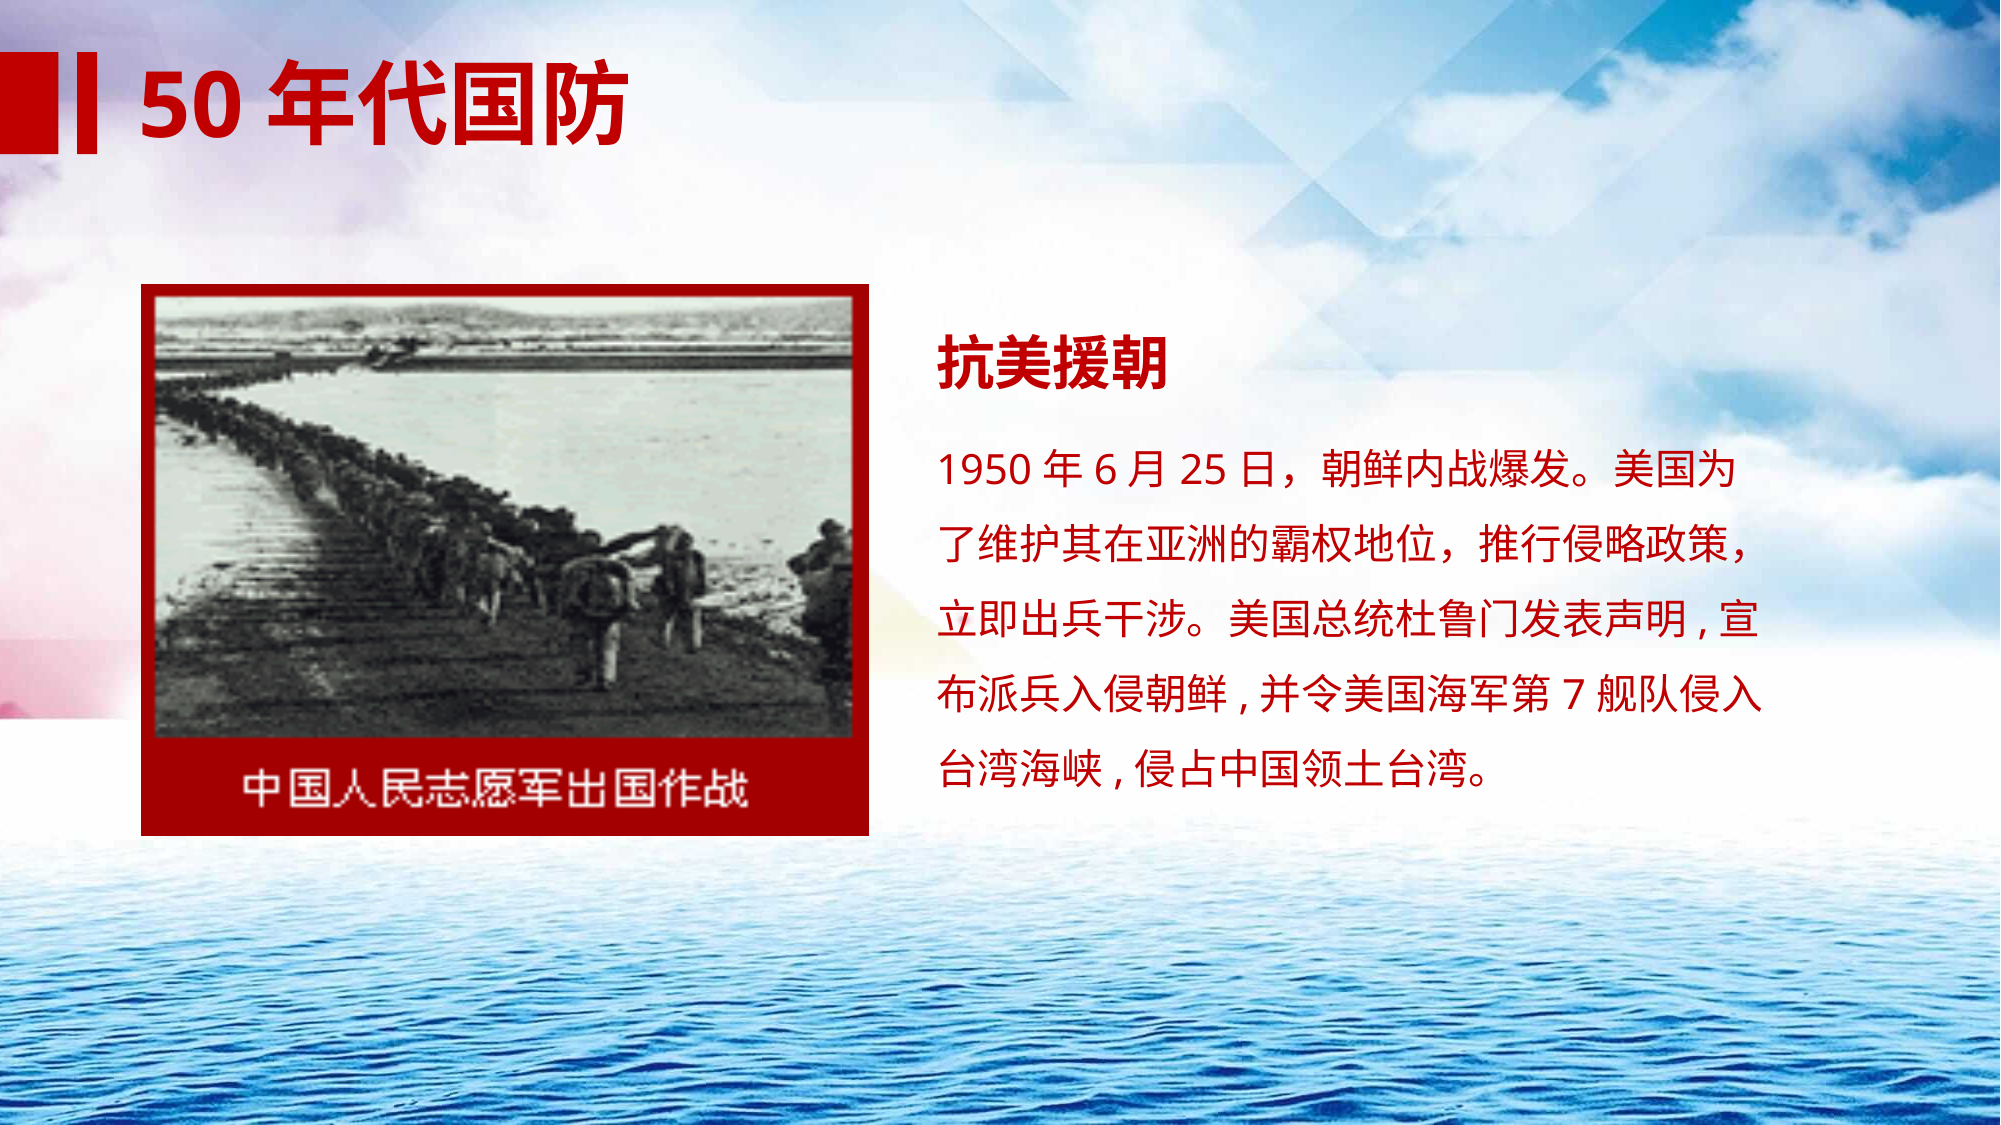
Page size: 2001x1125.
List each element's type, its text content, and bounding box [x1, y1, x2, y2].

text_box [0, 49, 61, 157]
text_box 50年代国防 [123, 51, 977, 240]
text_box [74, 49, 100, 157]
picture [0, 0, 2000, 1125]
text_box 抗美援朝 1950年6月25日，朝鲜内战爆发。美国为了维护其在亚洲的霸权地位，推行侵略政策，立即出兵干涉。美国总统杜鲁门发表声明,宣布派兵入侵朝鲜,并令美国海军第7舰队侵入台湾海峡,侵占中国领土台湾。 [921, 284, 1786, 800]
